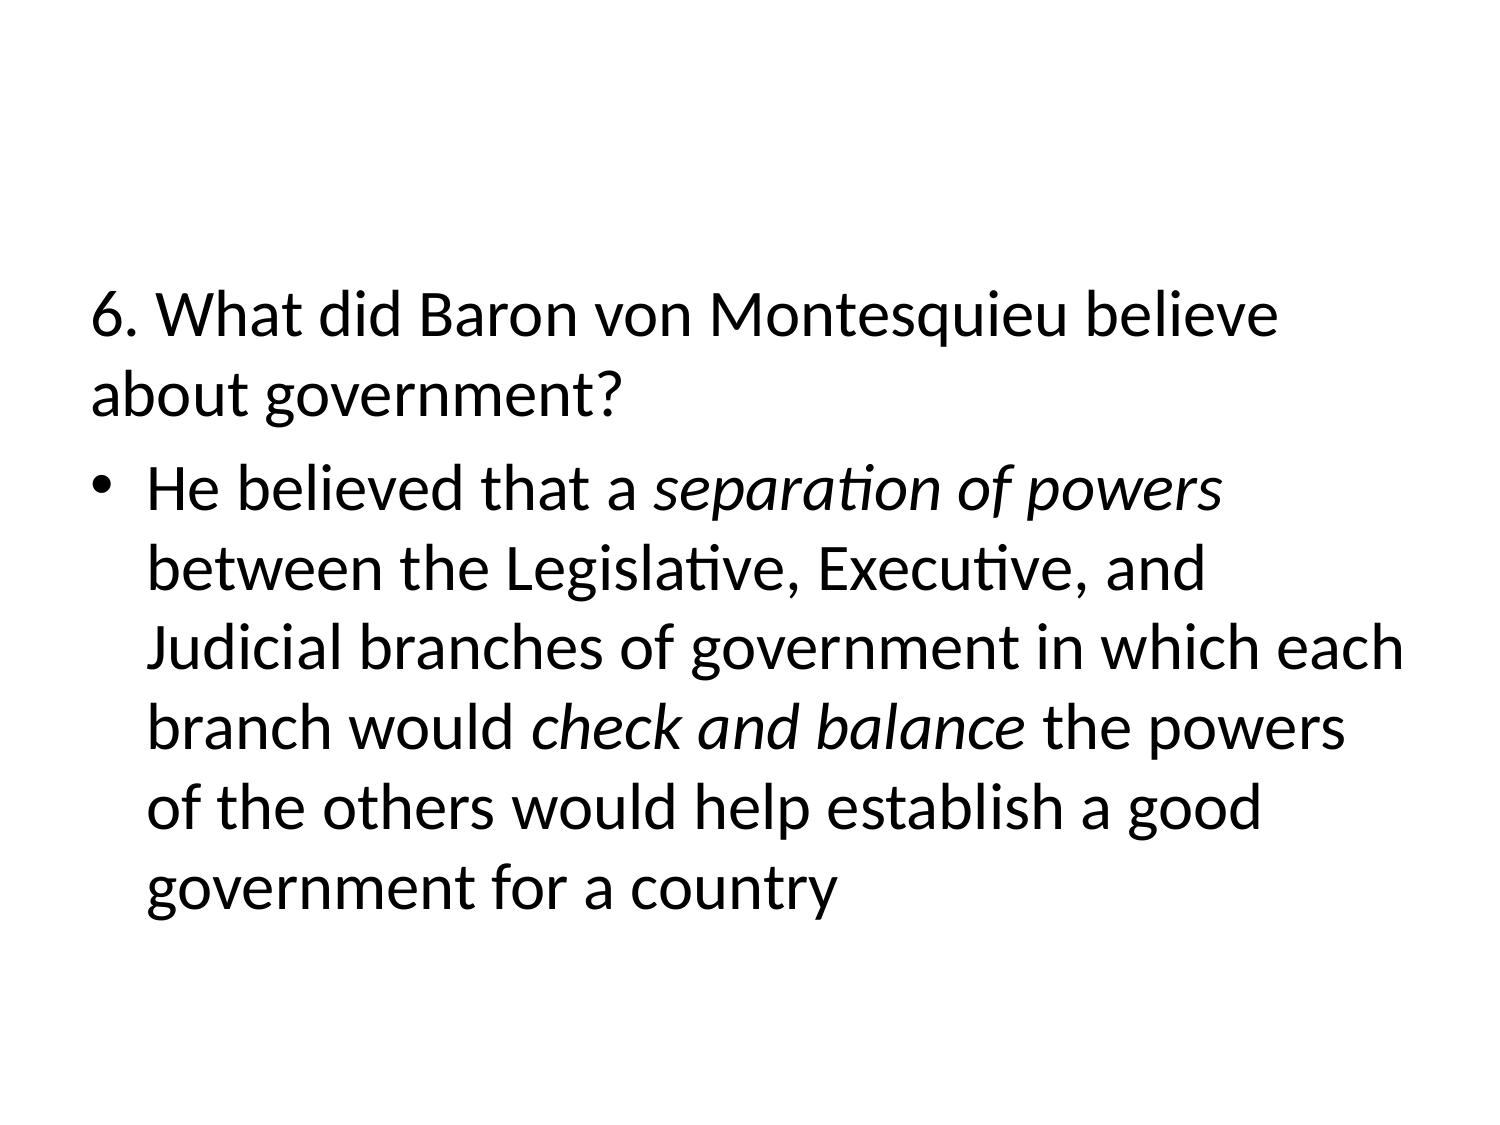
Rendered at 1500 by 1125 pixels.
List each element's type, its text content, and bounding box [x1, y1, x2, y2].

list 6. What did Baron von Montesquieu believe about government? He believed that a separation of powers between the Legislative, Executive, and Judicial branches of government in which each branch would check and balance the powers of the others would help establish a good government for a country [75, 262, 1425, 1005]
